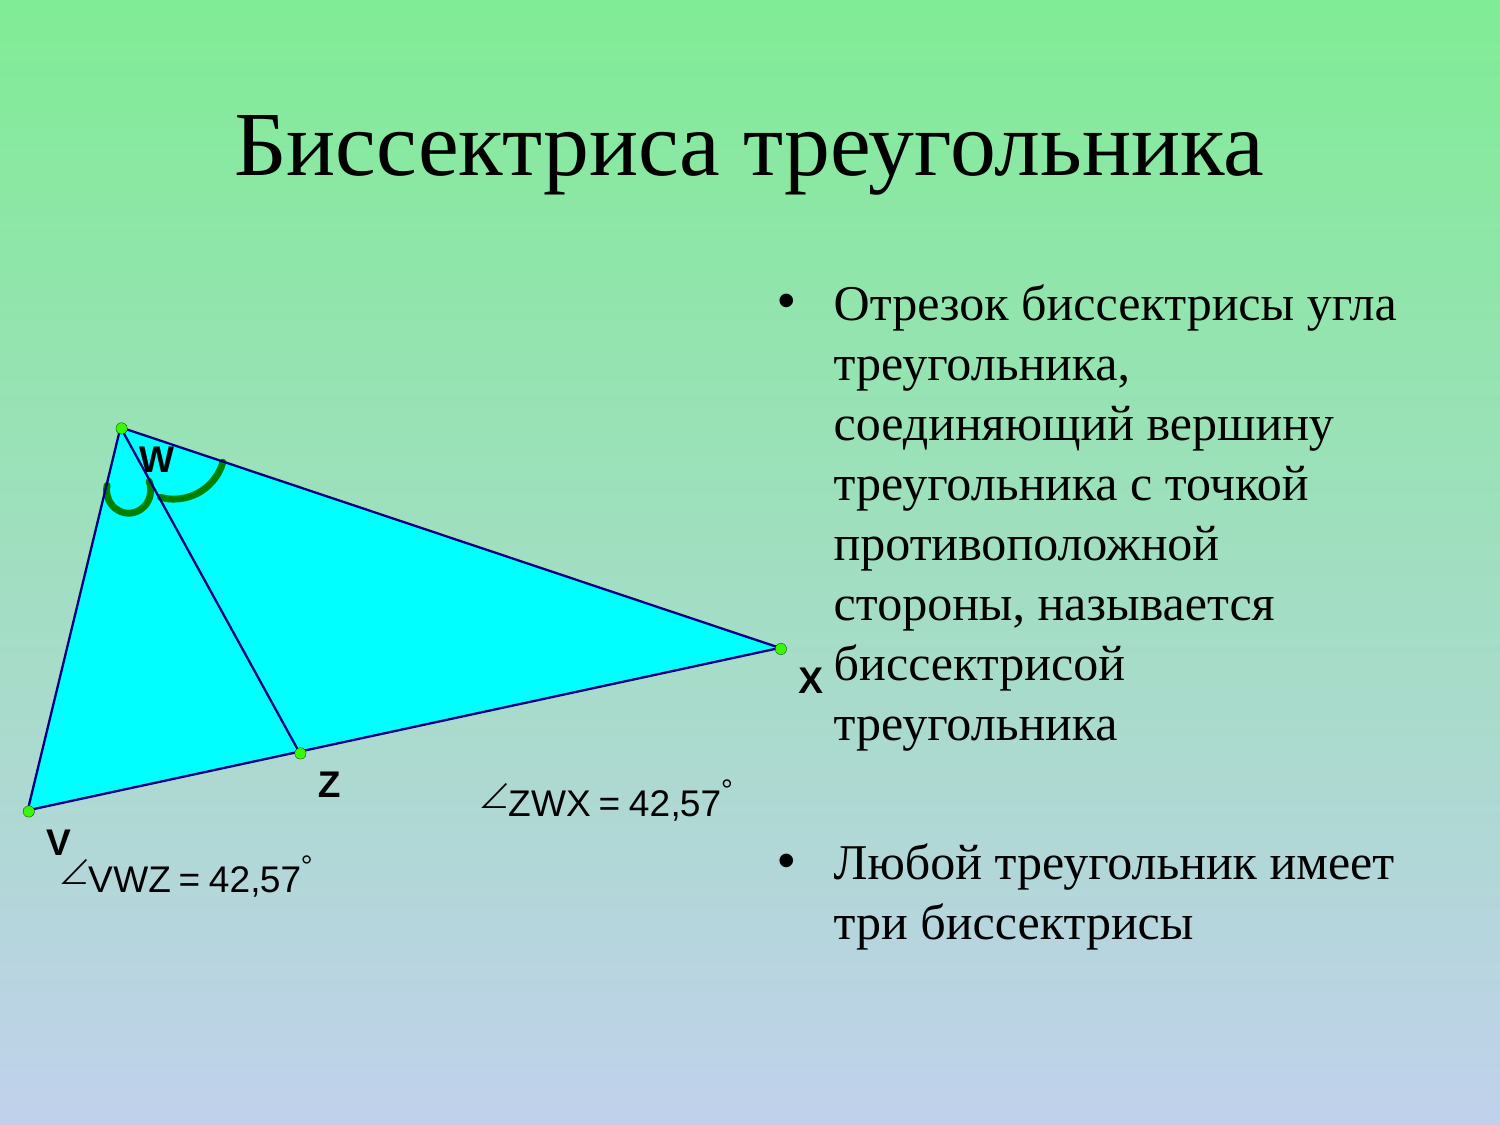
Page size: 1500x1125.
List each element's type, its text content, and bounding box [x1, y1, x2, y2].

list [0, 396, 848, 929]
list Отрезок биссектрисы угла треугольника, соединяющий вершину треугольника с точкой противоположной стороны, называется биссектрисой треугольника Любой треугольник имеет три биссектрисы [762, 262, 1425, 1005]
title Биссектриса треугольника [75, 45, 1425, 233]
